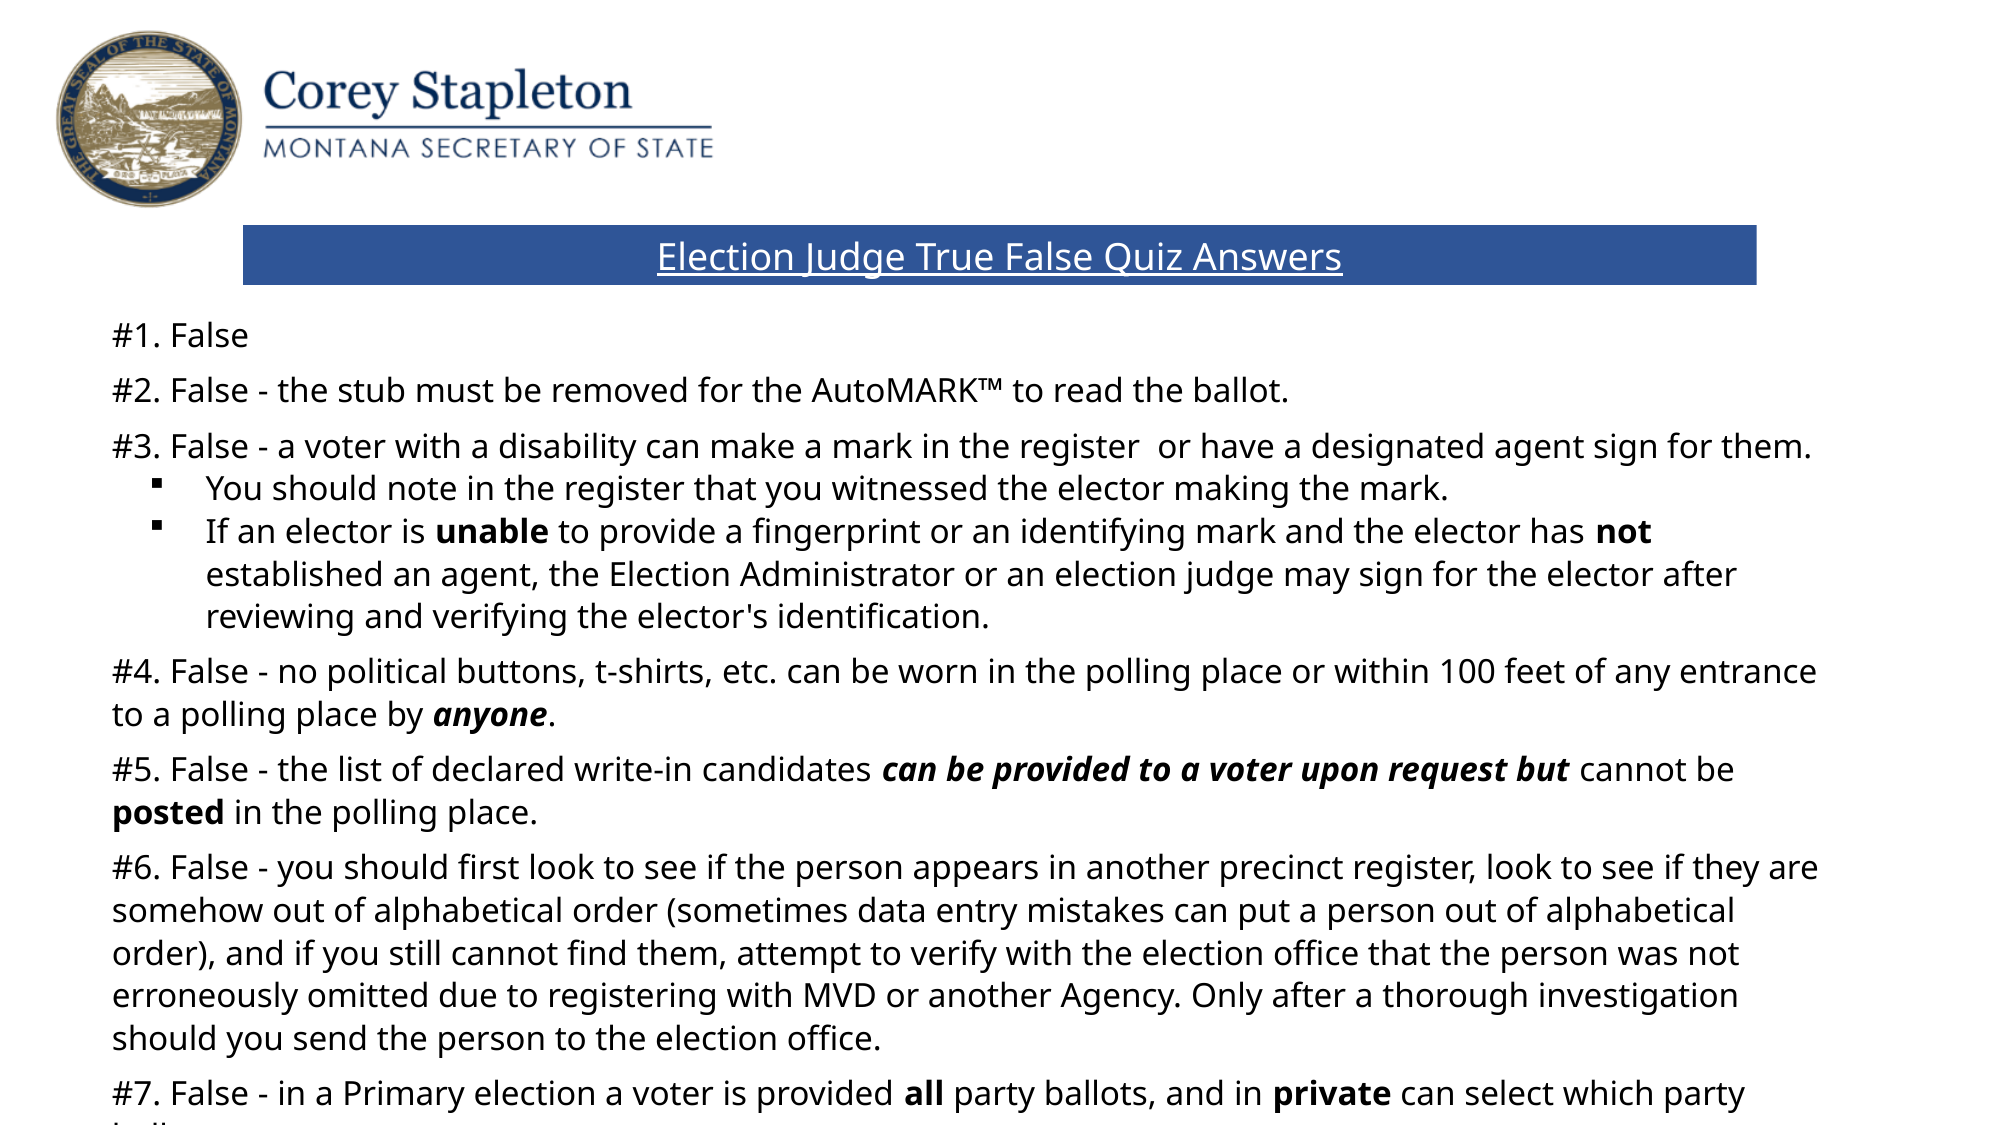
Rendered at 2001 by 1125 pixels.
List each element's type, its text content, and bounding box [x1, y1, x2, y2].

picture [26, 0, 746, 237]
text_box Election Judge True False Quiz Answers [243, 225, 1757, 285]
text_box #1. False #2. False - the stub must be removed for the AutoMARK™ to read the ballot. #3. False - a voter with a disability can make a mark in the register or have a designated agent sign for them. You should note in the register that you witnessed the elector making the mark. If an elector is unable to provide a fingerprint or an identifying mark and the elector has not established an agent, the Election Administrator or an election judge may sign for the elector after reviewing and verifying the elector's identification. #4. False - no political buttons, t-shirts, etc. can be worn in the polling place or within 100 feet of any entrance to a polling place by anyone. #5. False - the list of declared write-in candidates can be provided to a voter upon request but cannot be posted in the polling place. #6. False - you should first look to see if the person appears in another precinct register, look to see if they are somehow out of alphabetical order (sometimes data entry mistakes can put a person out of alphabetical order), and if you still cannot find them, attempt to verify with the election office that the person was not erroneously omitted due to registering with MVD or another Agency. Only after a thorough investigation should you send the person to the election office. #7. False - in a Primary election a voter is provided all party ballots, and in private can select which party ballot to vote. [59, 304, 1841, 1125]
